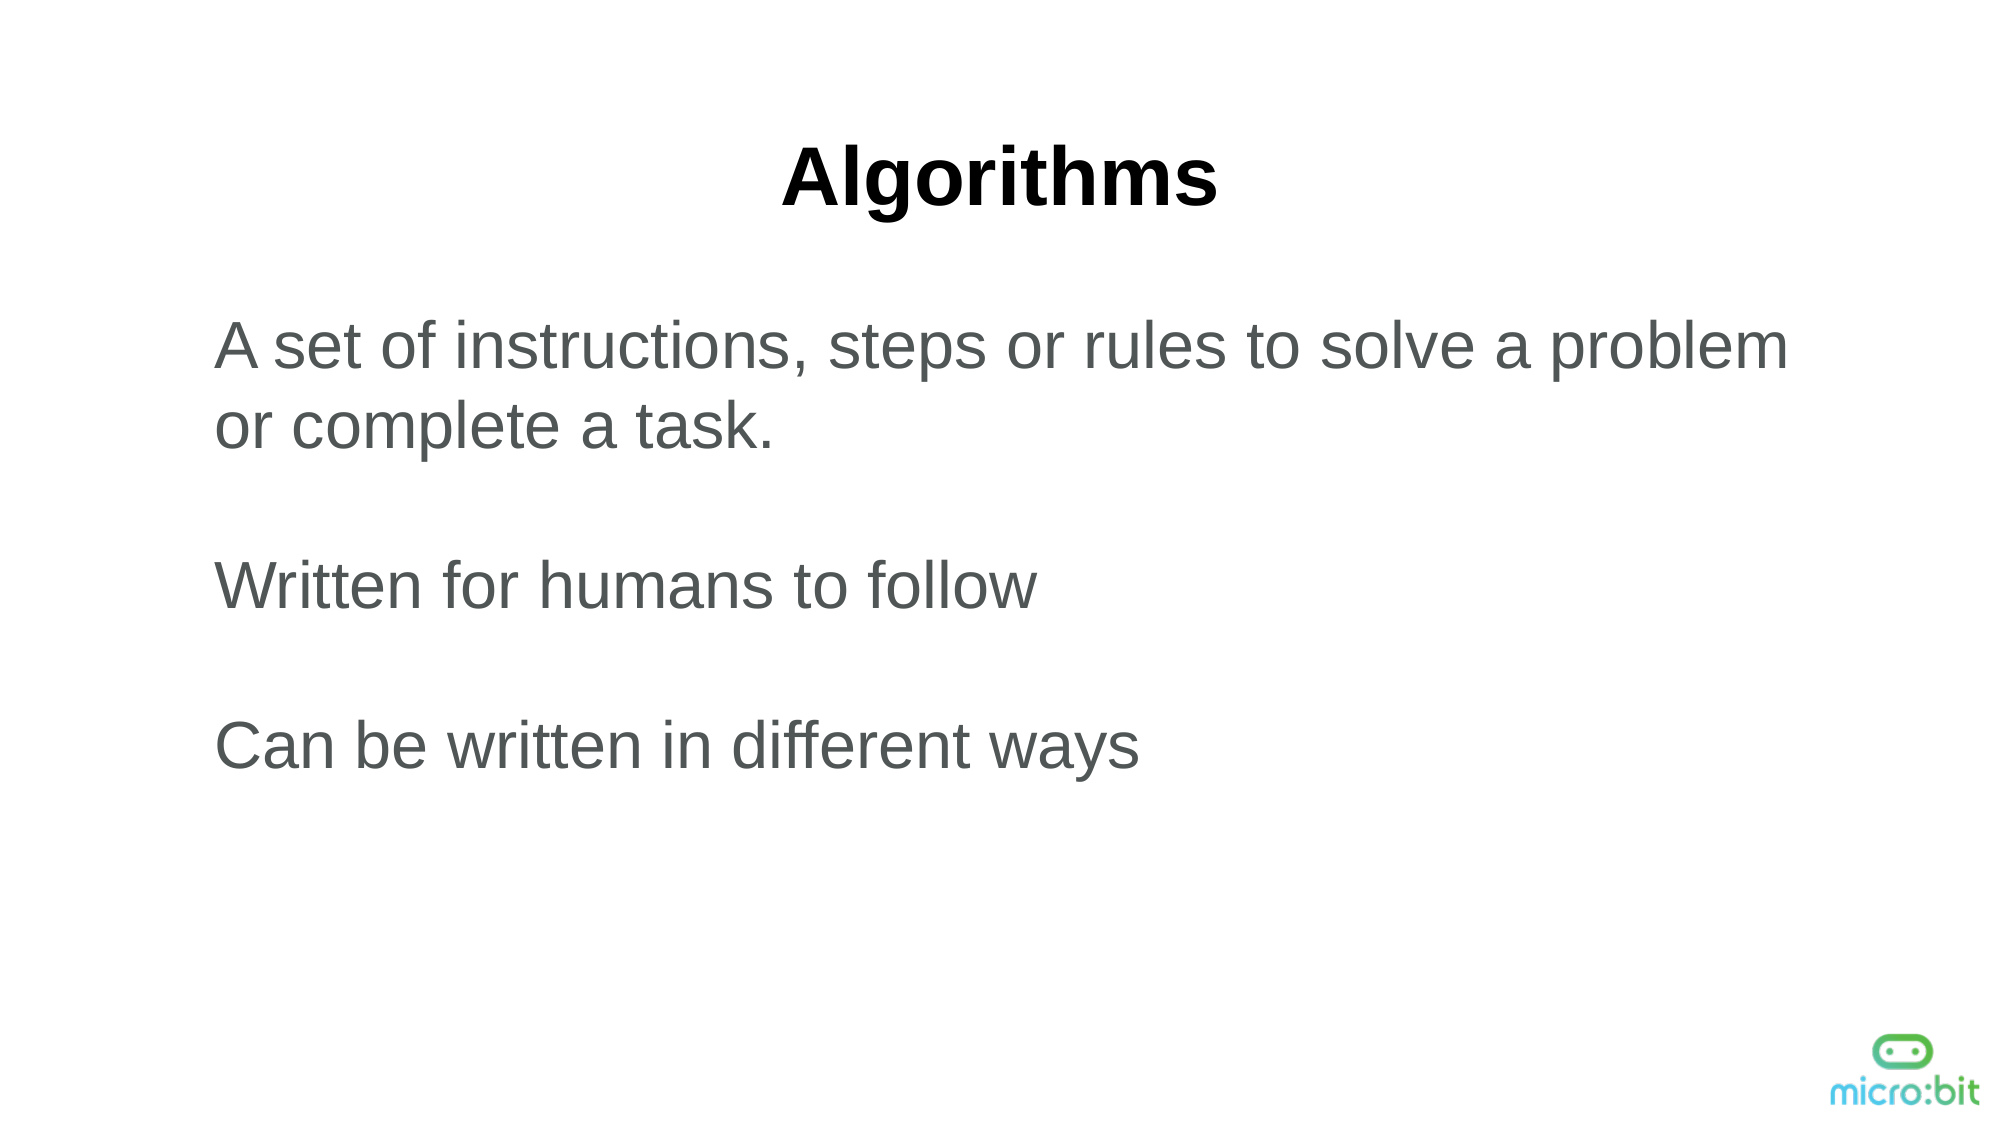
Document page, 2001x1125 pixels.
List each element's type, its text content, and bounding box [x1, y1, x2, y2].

text_box Algorithms A set of instructions, steps or rules to solve a problem or complete a task. Written for humans to follow Can be written in different ways [124, 108, 1876, 932]
picture [1830, 1029, 1980, 1106]
